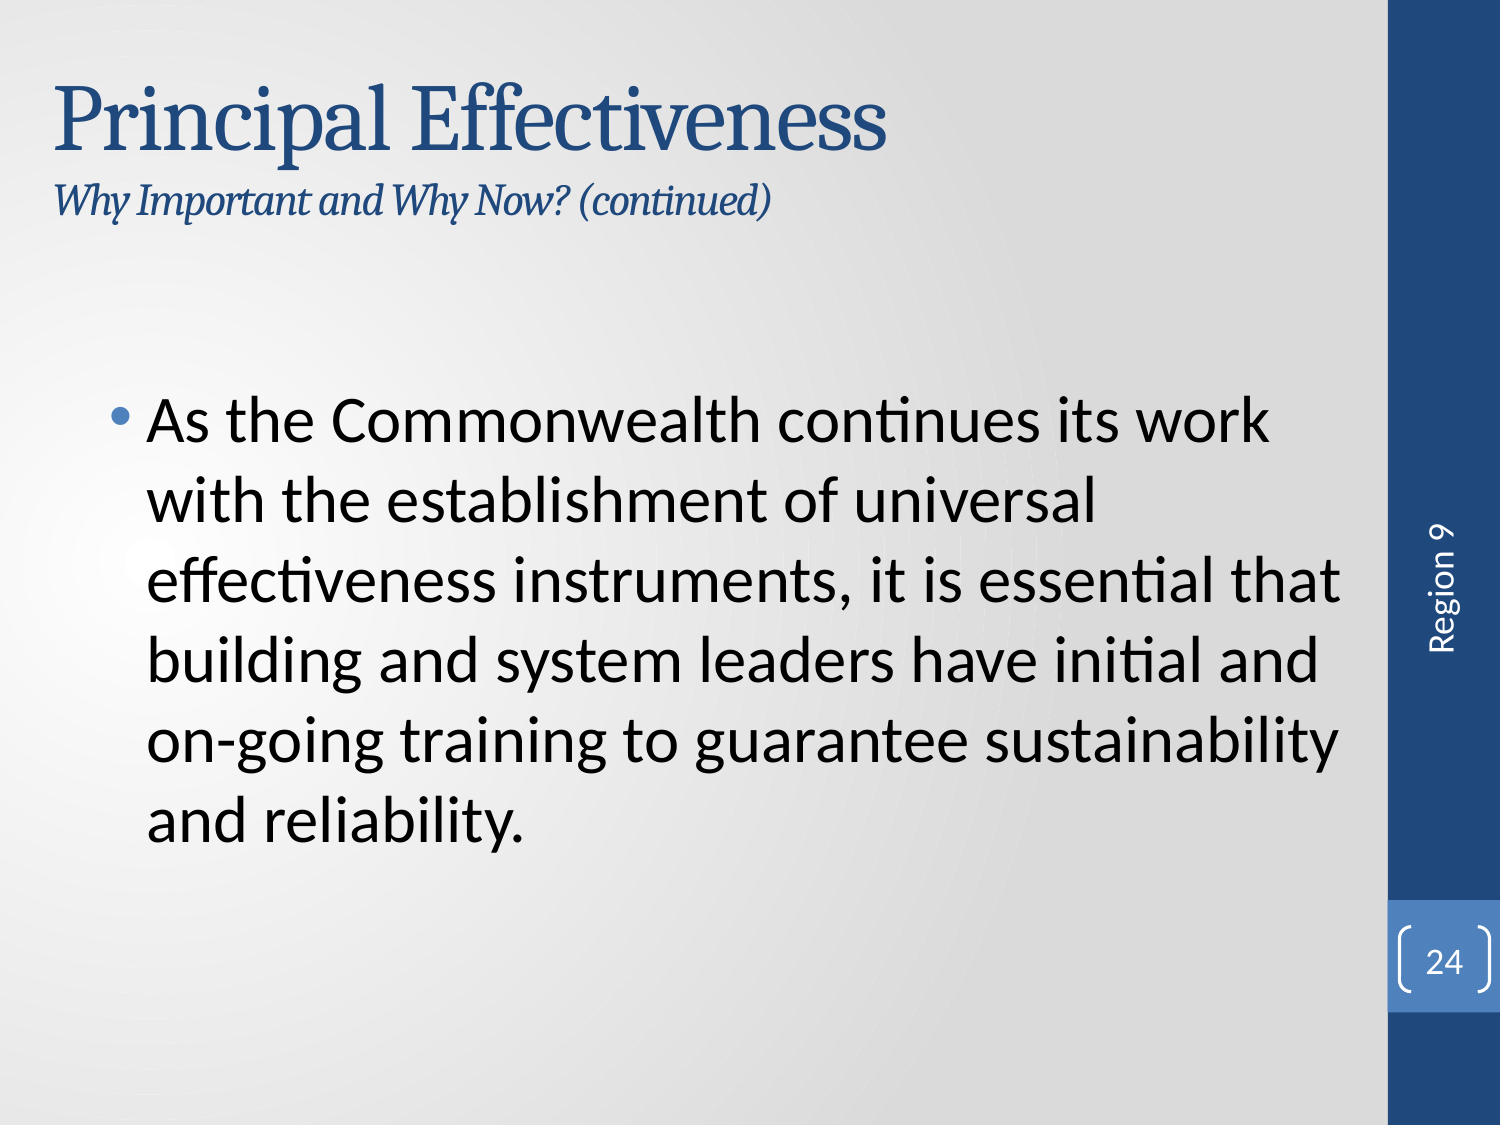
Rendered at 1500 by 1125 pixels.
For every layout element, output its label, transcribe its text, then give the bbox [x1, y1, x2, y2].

slide_number 24 [1397, 925, 1492, 994]
list As the Commonwealth continues its work with the establishment of universal effectiveness instruments, it is essential that building and system leaders have initial and on-going training to guarantee sustainability and reliability. [75, 367, 1375, 959]
title Principal Effectiveness Why Important and Why Now? (continued) [37, 50, 1467, 230]
footer Region 9 [1408, 500, 1469, 889]
